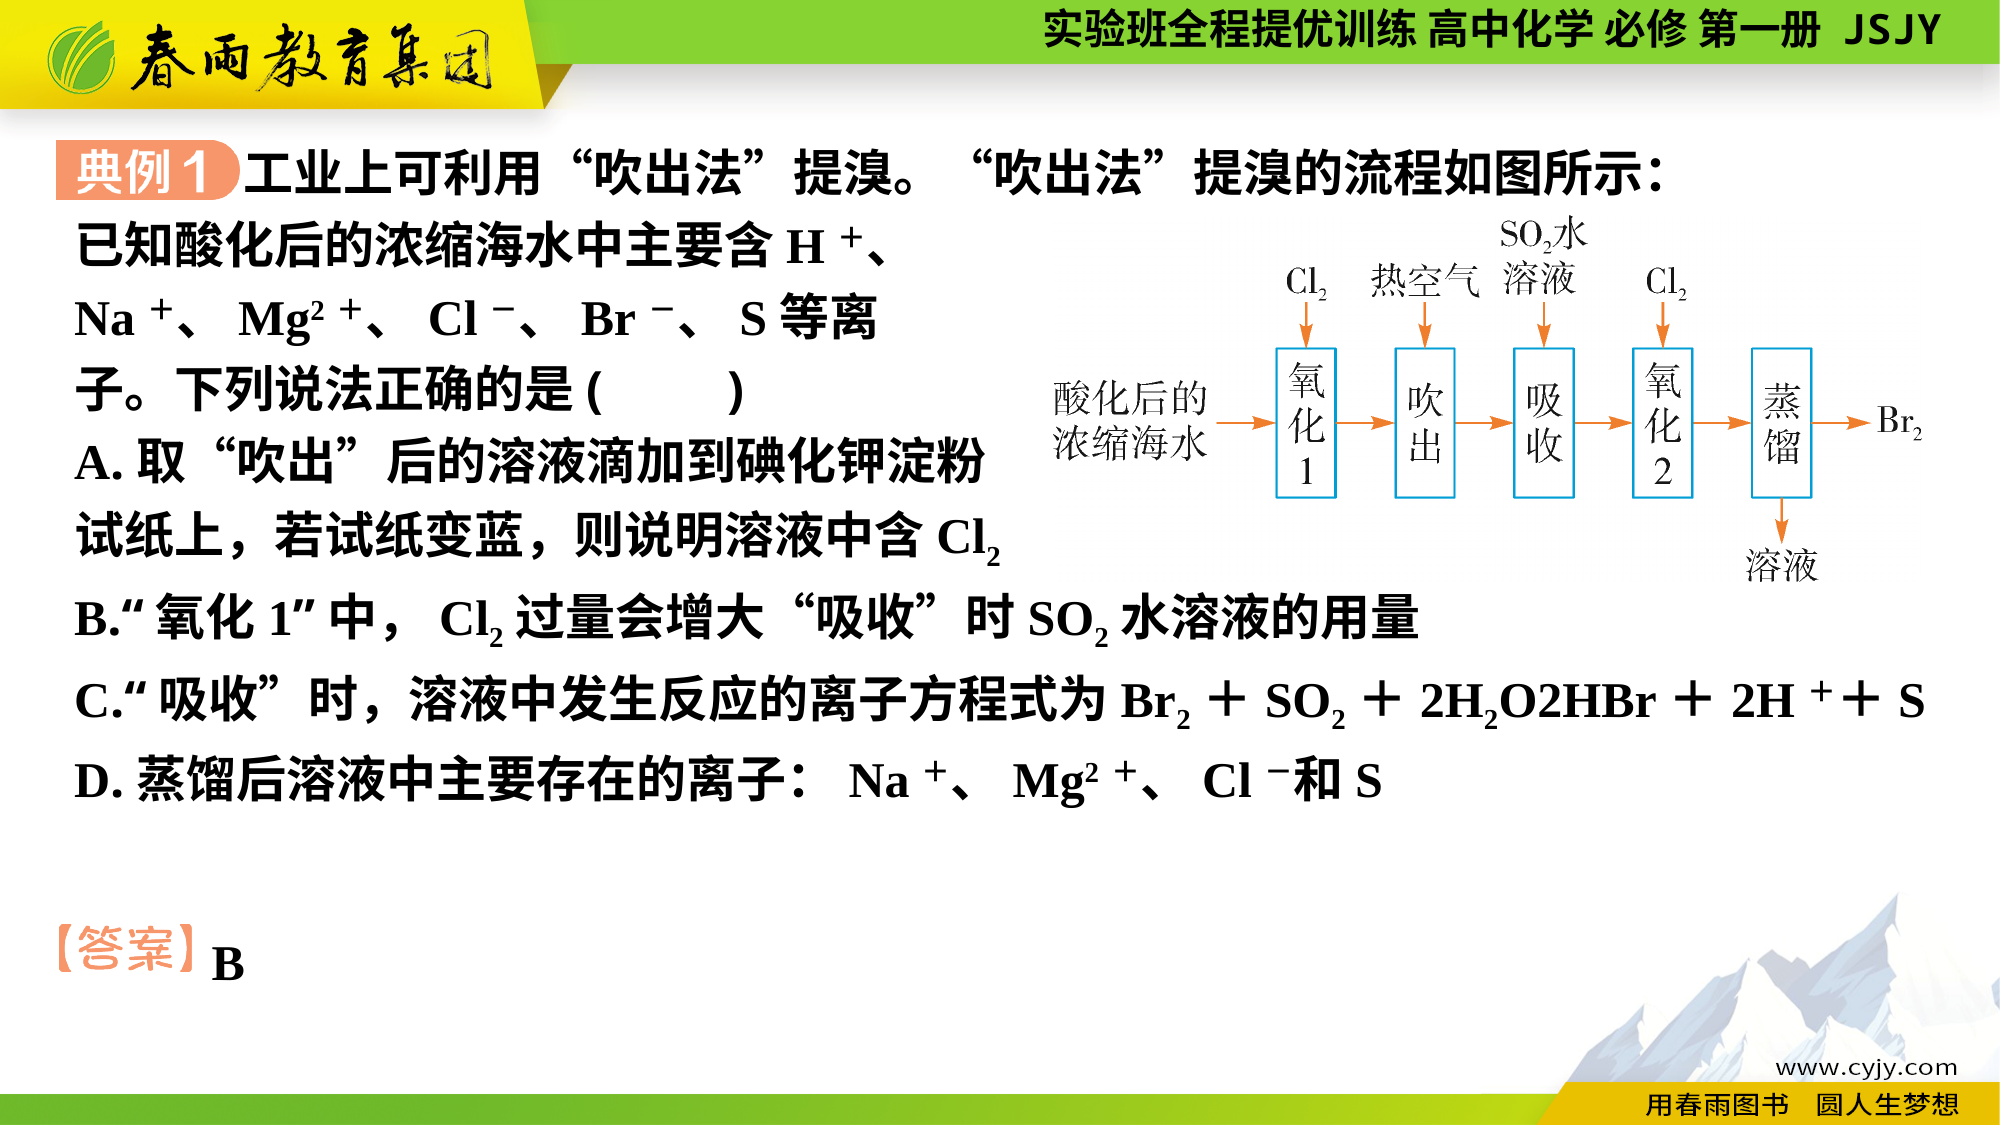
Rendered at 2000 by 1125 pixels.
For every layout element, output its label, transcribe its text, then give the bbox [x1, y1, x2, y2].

text_box B [59, 892, 1944, 998]
picture [0, 0, 2000, 1125]
